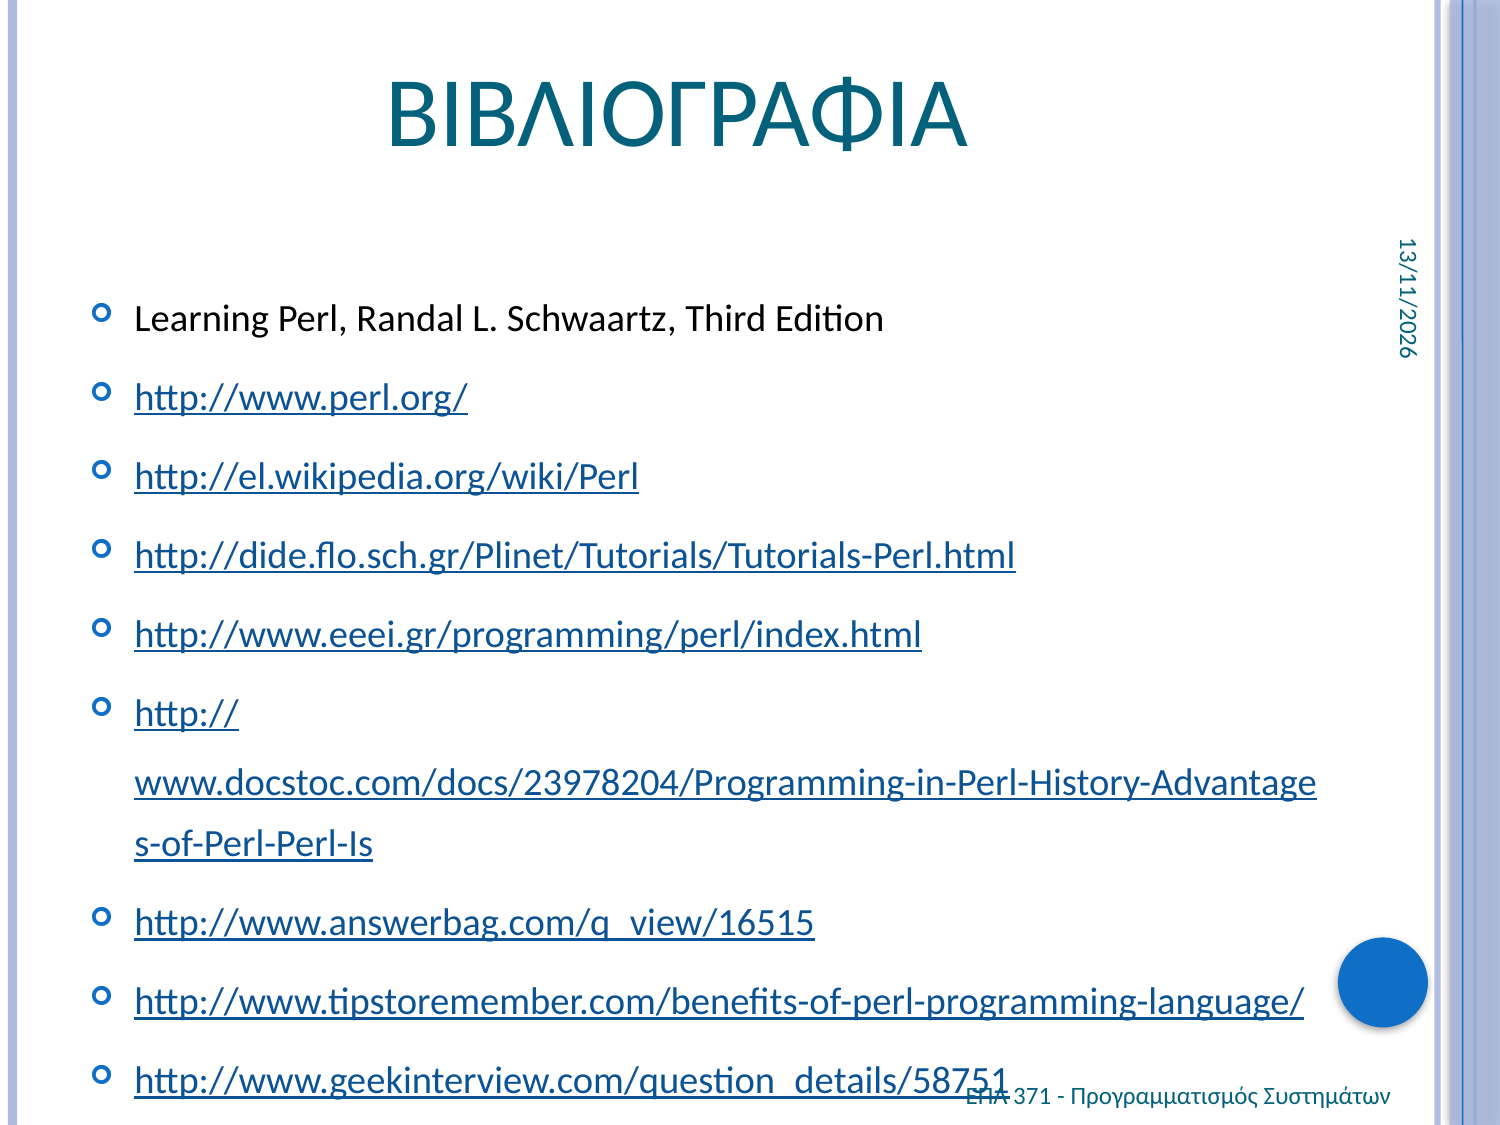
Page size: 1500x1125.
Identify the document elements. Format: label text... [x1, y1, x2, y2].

list Learning Perl, Randal L. Schwaartz, Third Edition http://www.perl.org/ http://el.wikipedia.org/wiki/Perl http://dide.flo.sch.gr/Plinet/Tutorials/Tutorials-Perl.html http://www.eeei.gr/programming/perl/index.html http://www.docstoc.com/docs/23978204/Programming-in-Perl-History-Advantages-of-Perl-Perl-Is http://www.answerbag.com/q_view/16515 http://www.tipstoremember.com/benefits-of-perl-programming-language/ http://www.geekinterview.com/question_details/58751 [75, 262, 1344, 1062]
title ΒΙΒΛΙΟΓΡΑΦΙΑ [64, 30, 1290, 174]
footer ΕΠΛ 371 - Προγραμματισμός Συστημάτων [950, 1065, 1476, 1125]
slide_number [1378, 43, 1442, 374]
